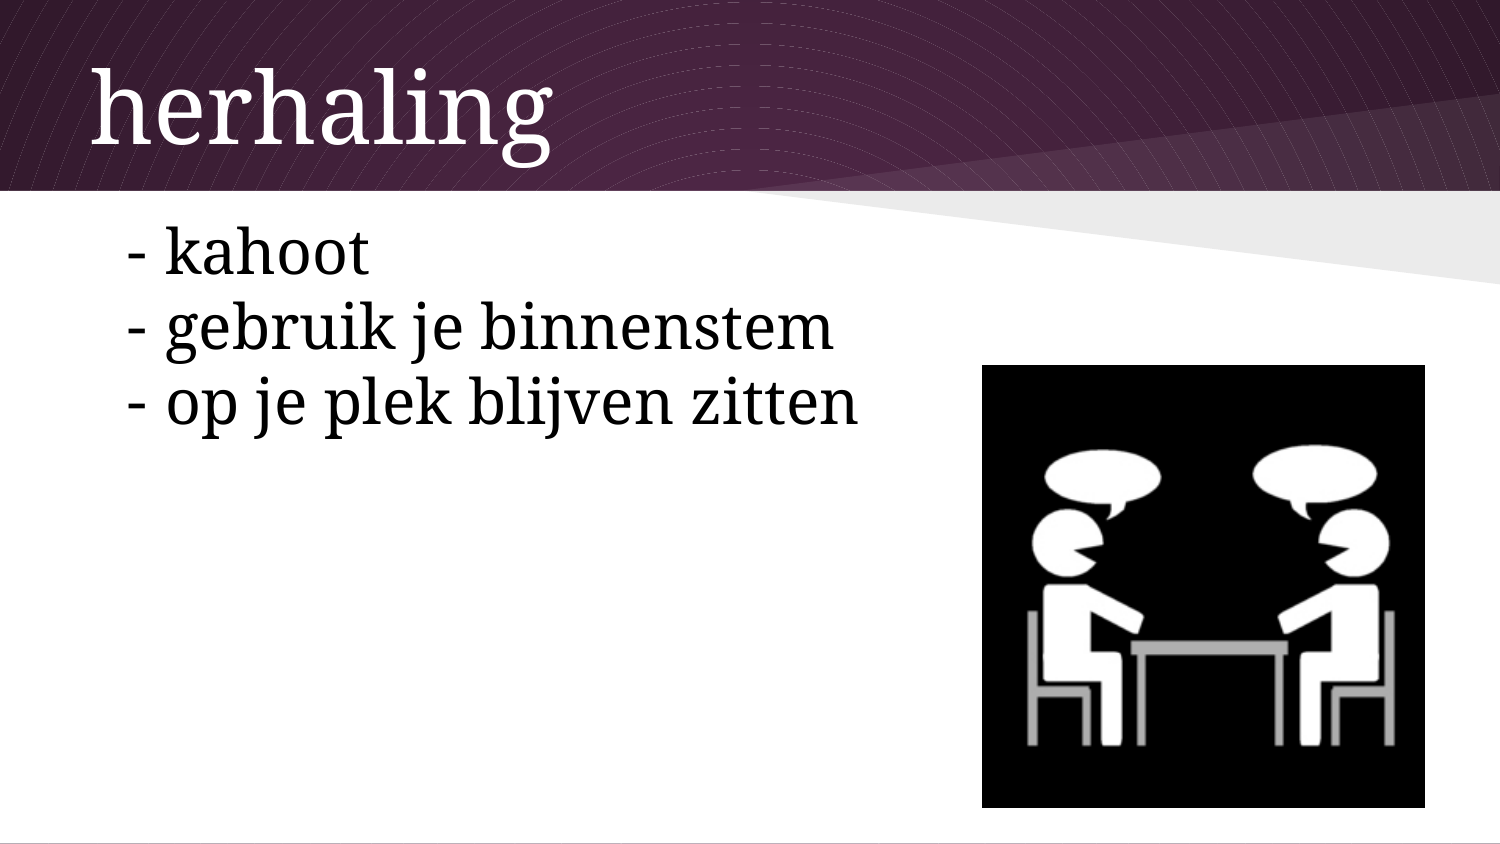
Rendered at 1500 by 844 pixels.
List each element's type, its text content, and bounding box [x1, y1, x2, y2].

picture [982, 365, 1426, 809]
title herhaling [75, 33, 1425, 175]
list kahoot gebruik je binnenstem op je plek blijven zitten [75, 196, 1425, 808]
